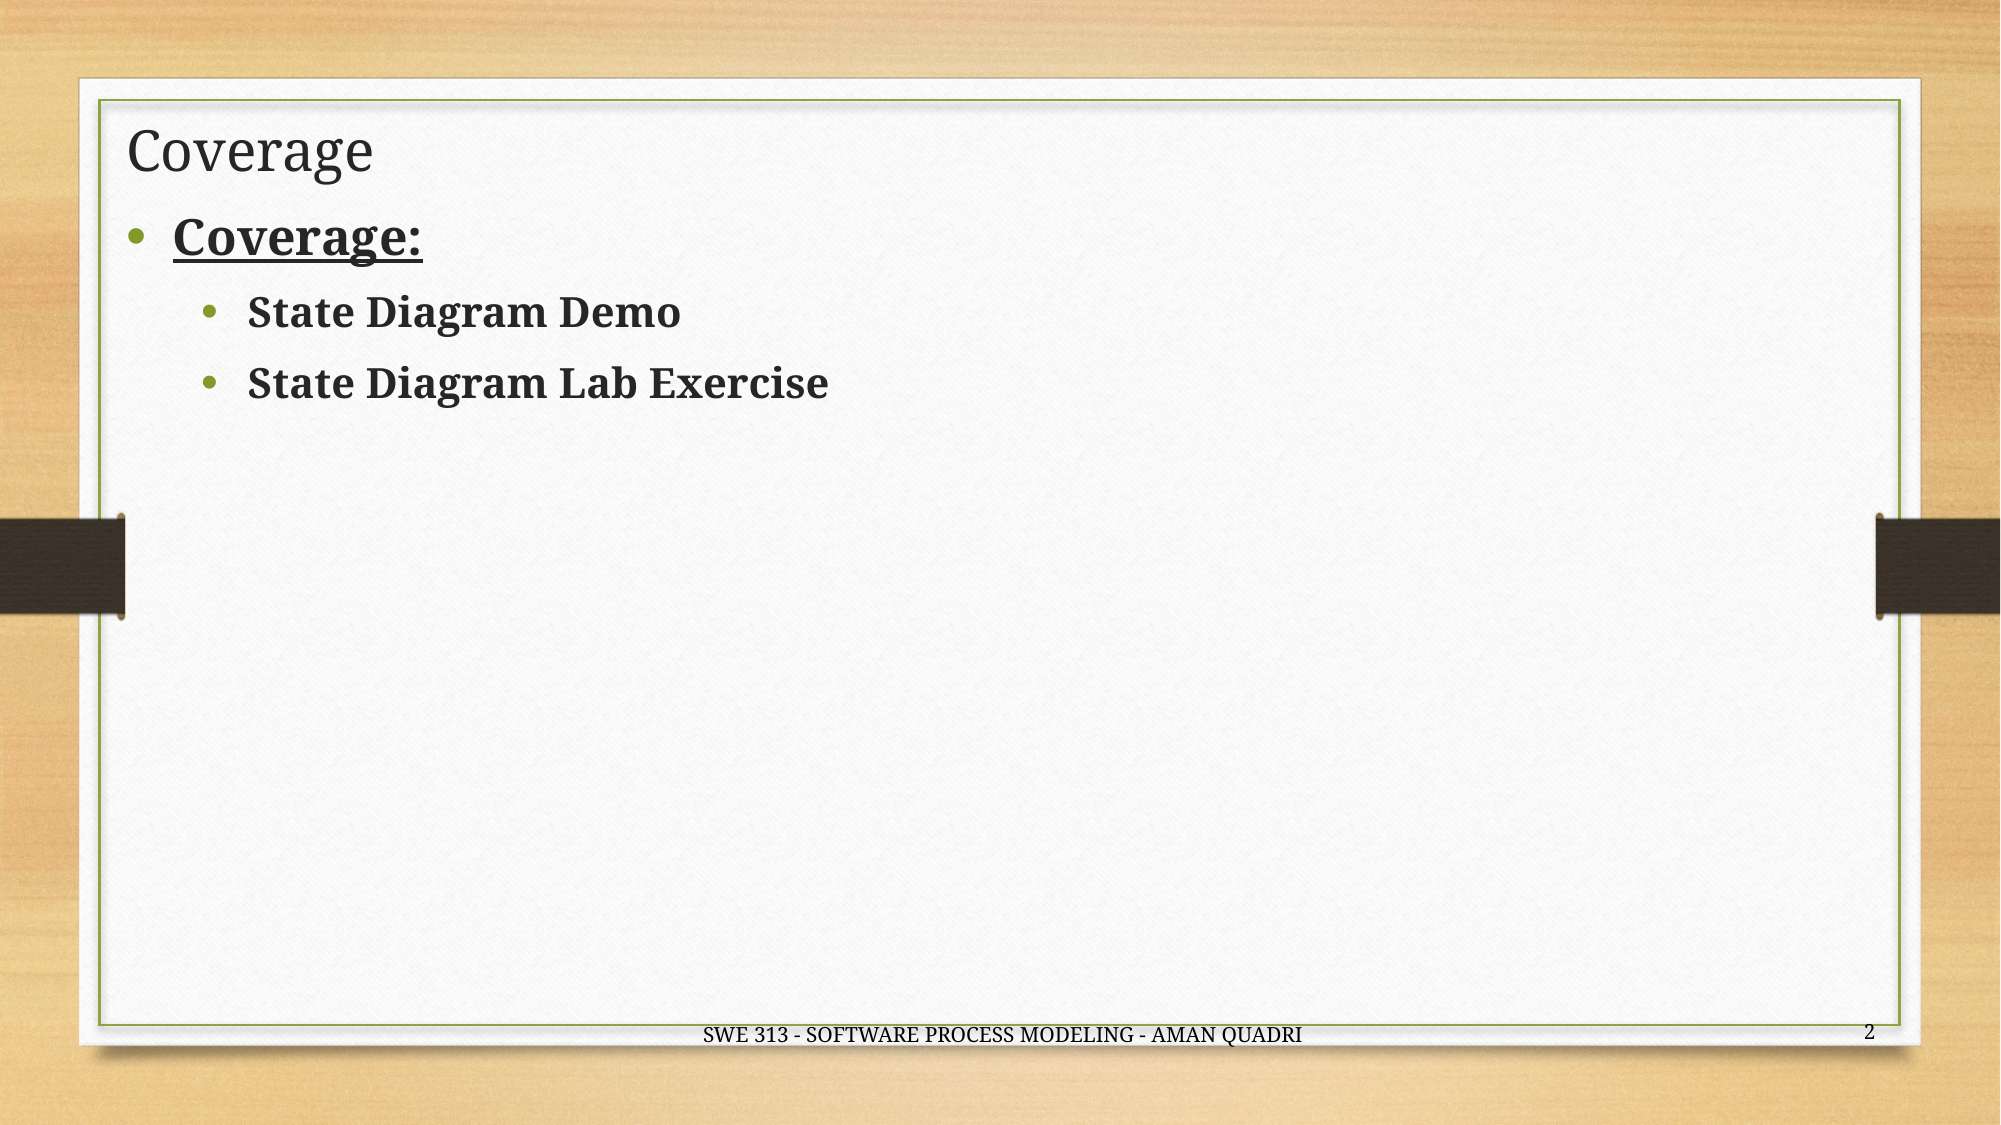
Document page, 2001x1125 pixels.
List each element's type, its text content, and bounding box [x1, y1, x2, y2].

slide_number 2 [1801, 1010, 1891, 1056]
picture [0, 0, 2001, 1125]
list Coverage: State Diagram Demo State Diagram Lab Exercise [110, 197, 1895, 1017]
title Coverage [110, 106, 1895, 191]
footer SWE 313 - SOFTWARE PROCESS MODELING - AMAN QUADRI [403, 1020, 1602, 1049]
